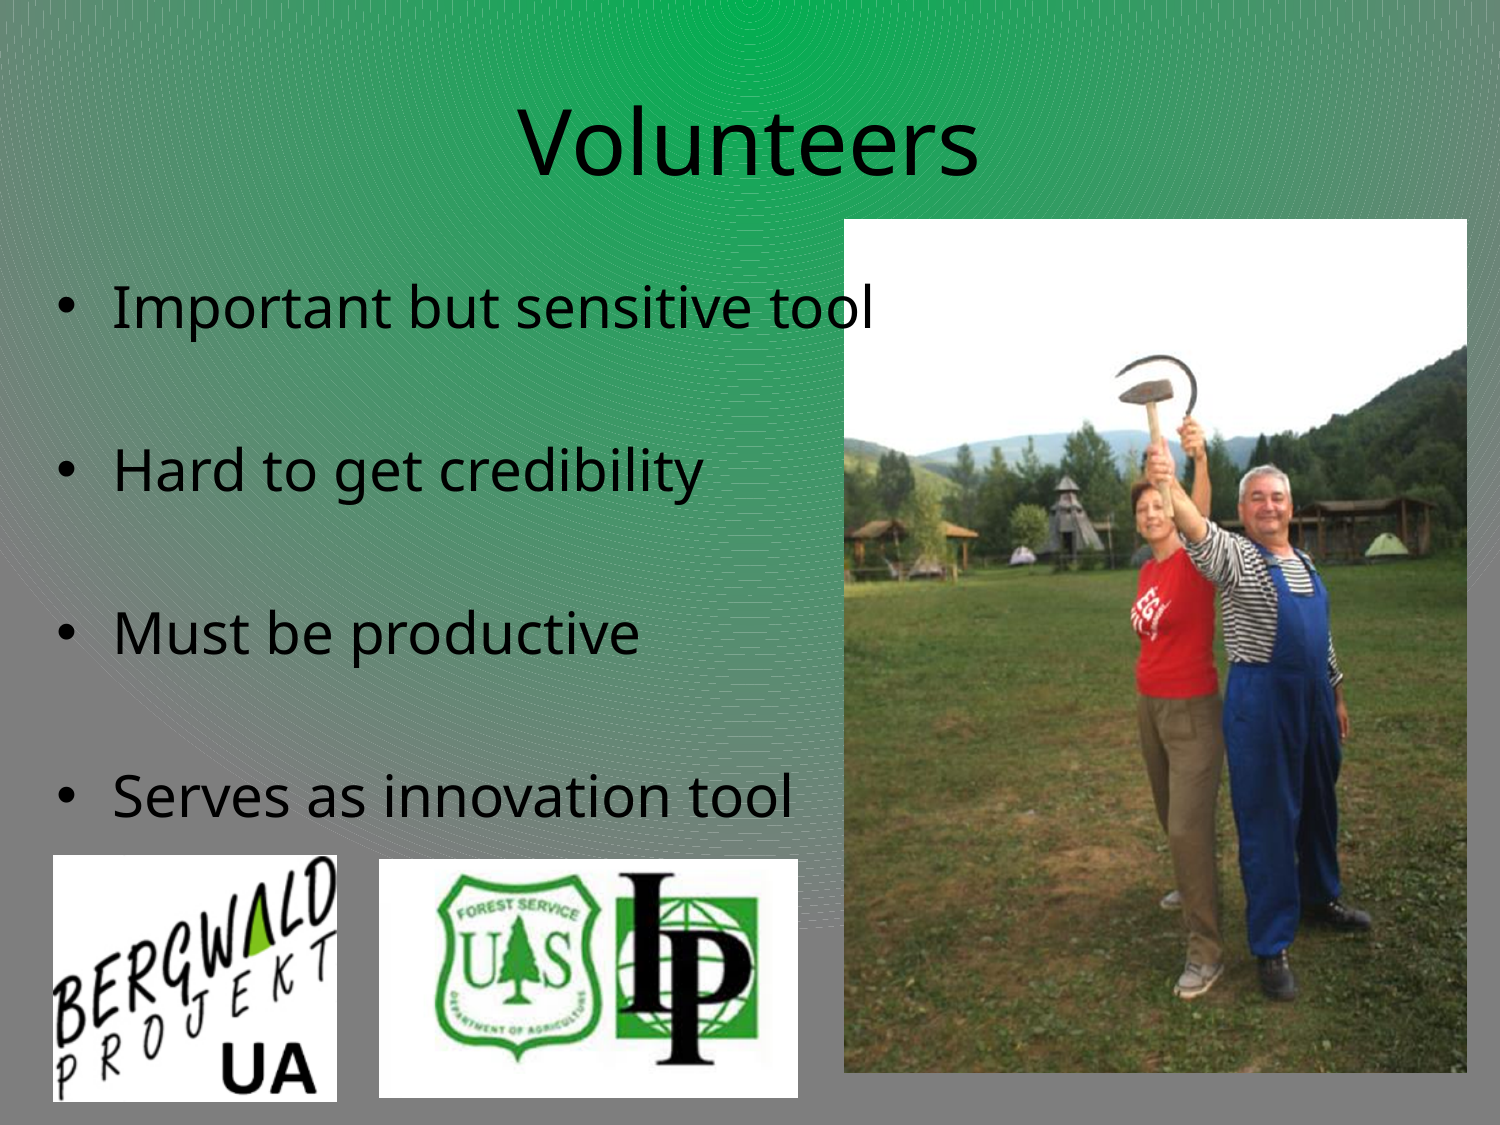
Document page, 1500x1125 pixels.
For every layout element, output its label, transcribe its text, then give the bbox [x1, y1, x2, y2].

picture [379, 859, 799, 1098]
list Important but sensitive tool Hard to get credibility Must be productive Serves as innovation tool [41, 262, 839, 1005]
picture [52, 855, 337, 1102]
title Volunteers [75, 45, 1425, 233]
picture [844, 219, 1467, 1074]
